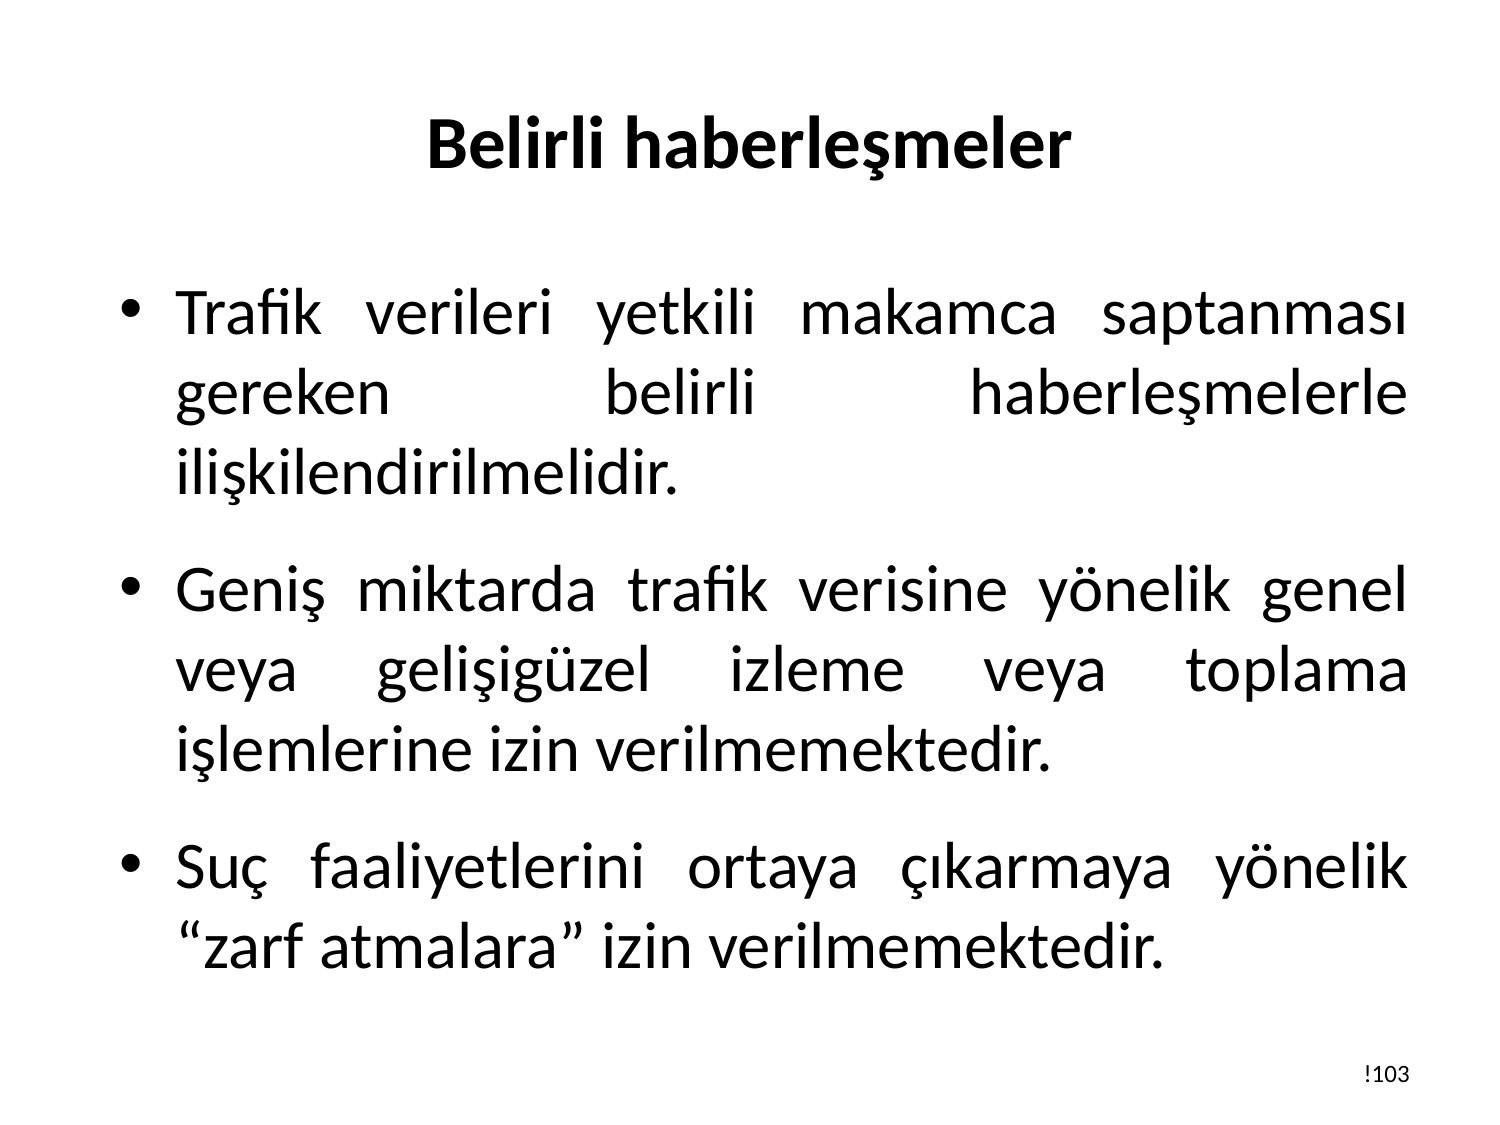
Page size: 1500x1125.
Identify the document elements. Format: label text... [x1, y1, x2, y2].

list Trafik verileri yetkili makamca saptanması gereken belirli haberleşmelerle ilişkilendirilmelidir. Geniş miktarda trafik verisine yönelik genel veya gelişigüzel izleme veya toplama işlemlerine izin verilmemektedir. Suç faaliyetlerini ortaya çıkarmaya yönelik “zarf atmalara” izin verilmemektedir. [103, 259, 1426, 1003]
title Belirli haberleşmeler [74, 44, 1426, 233]
slide_number !103 [1074, 1042, 1425, 1103]
